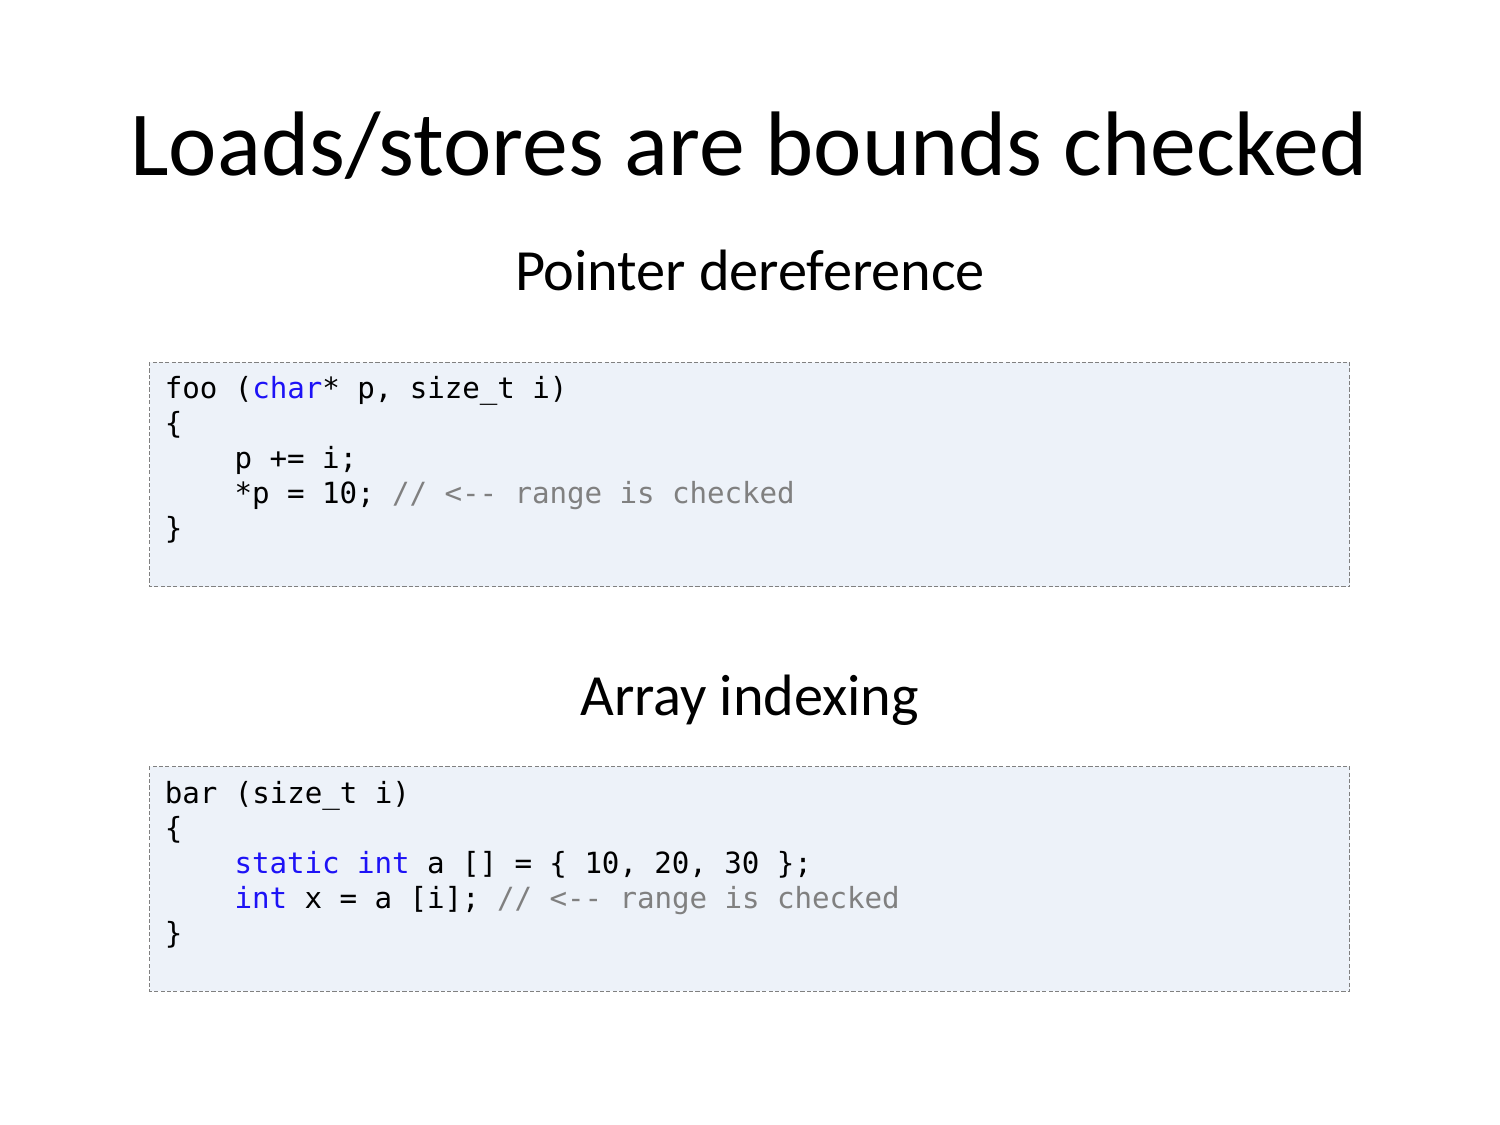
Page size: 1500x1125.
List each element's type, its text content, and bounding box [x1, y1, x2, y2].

title Loads/stores are bounds checked [75, 45, 1425, 233]
text_box bar (size_t i) { static int a [] = { 10, 20, 30 }; int x = a [i]; // <-- range is checked } [149, 766, 1350, 992]
text_box foo (char* p, size_t i) { p += i; *p = 10; // <-- range is checked } [149, 362, 1350, 587]
text_box Pointer dereference [500, 224, 1000, 310]
text_box Array indexing [566, 650, 934, 735]
